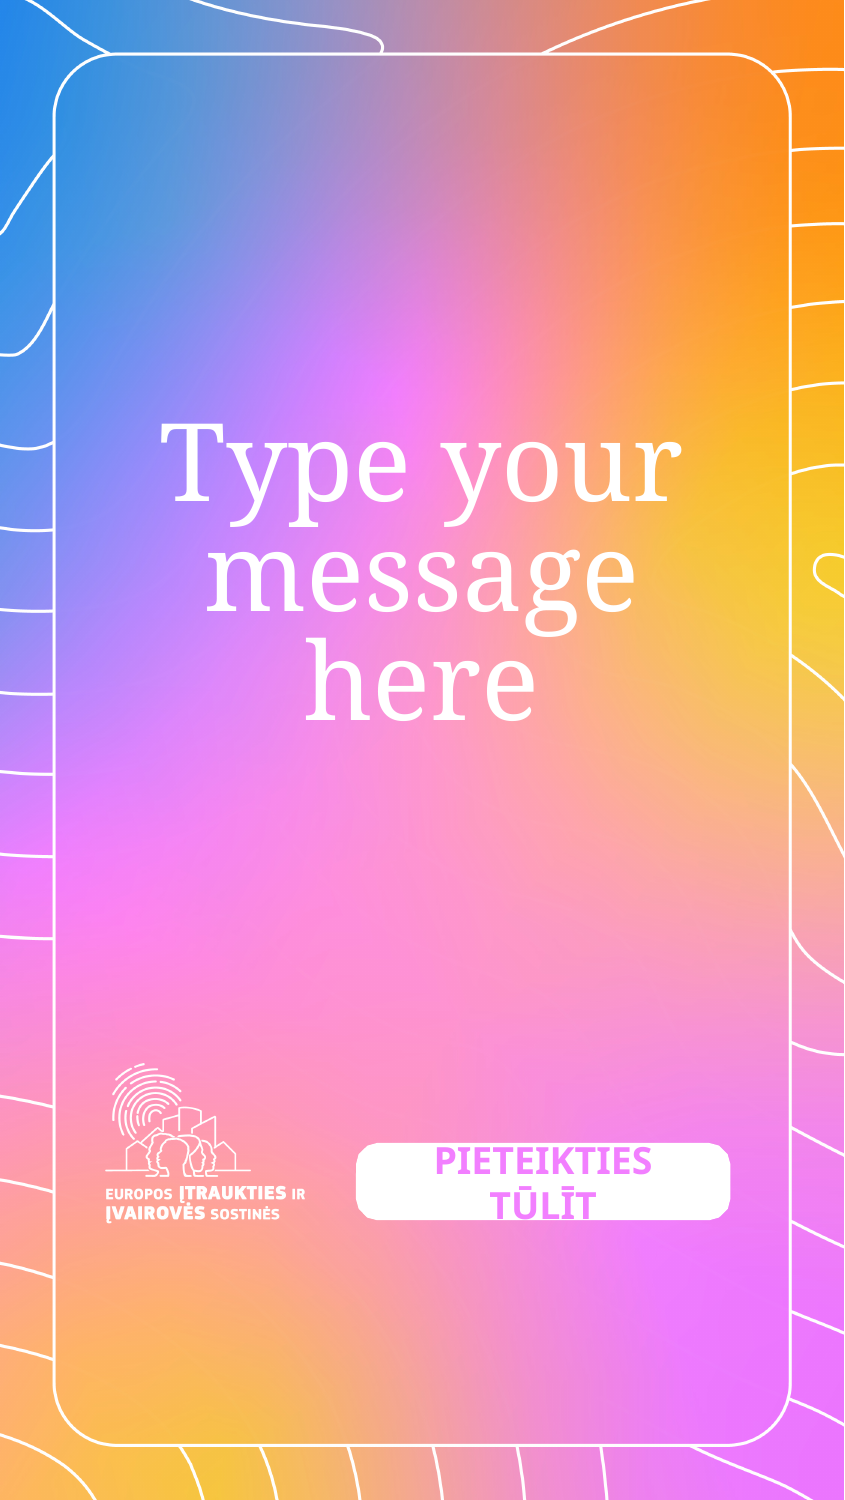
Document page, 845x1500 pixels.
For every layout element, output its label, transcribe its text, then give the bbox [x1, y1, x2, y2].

text_box PIETEIKTIES TŪLĪT [370, 1156, 717, 1207]
picture [0, 0, 844, 1500]
title Type your message here [63, 163, 781, 993]
